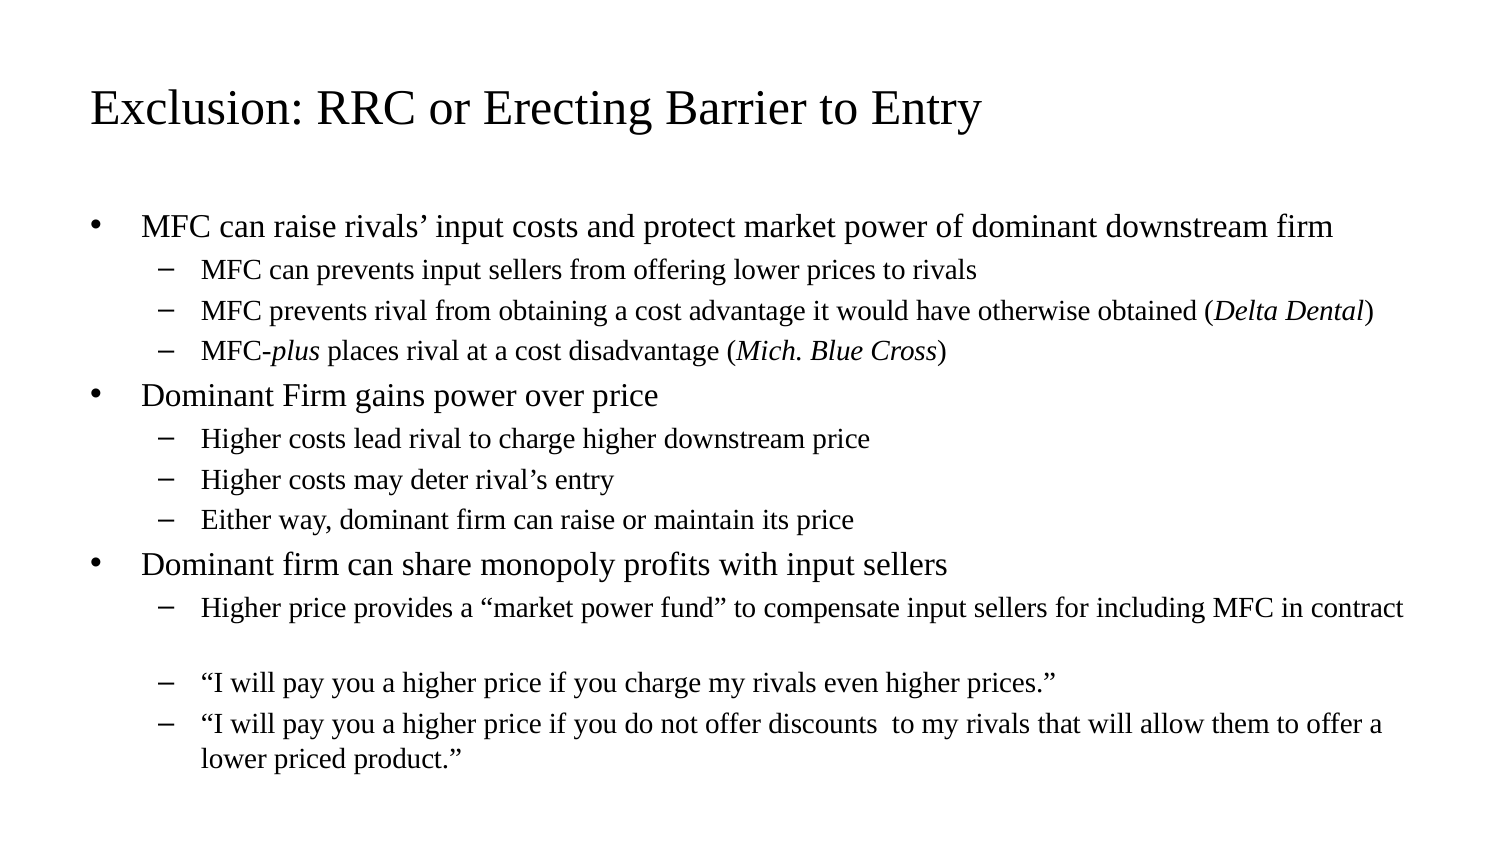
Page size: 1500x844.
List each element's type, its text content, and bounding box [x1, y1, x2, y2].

title Exclusion: RRC or Erecting Barrier to Entry [75, 33, 1425, 175]
list MFC can raise rivals’ input costs and protect market power of dominant downstream firm MFC can prevents input sellers from offering lower prices to rivals MFC prevents rival from obtaining a cost advantage it would have otherwise obtained (Delta Dental) MFC-plus places rival at a cost disadvantage (Mich. Blue Cross) Dominant Firm gains power over price Higher costs lead rival to charge higher downstream price Higher costs may deter rival’s entry Either way, dominant firm can raise or maintain its price Dominant firm can share monopoly profits with input sellers Higher price provides a “market power fund” to compensate input sellers for including MFC in contract “I will pay you a higher price if you charge my rivals even higher prices.” “I will pay you a higher price if you do not offer discounts to my rivals that will allow them to offer a lower priced product.” [75, 196, 1425, 822]
